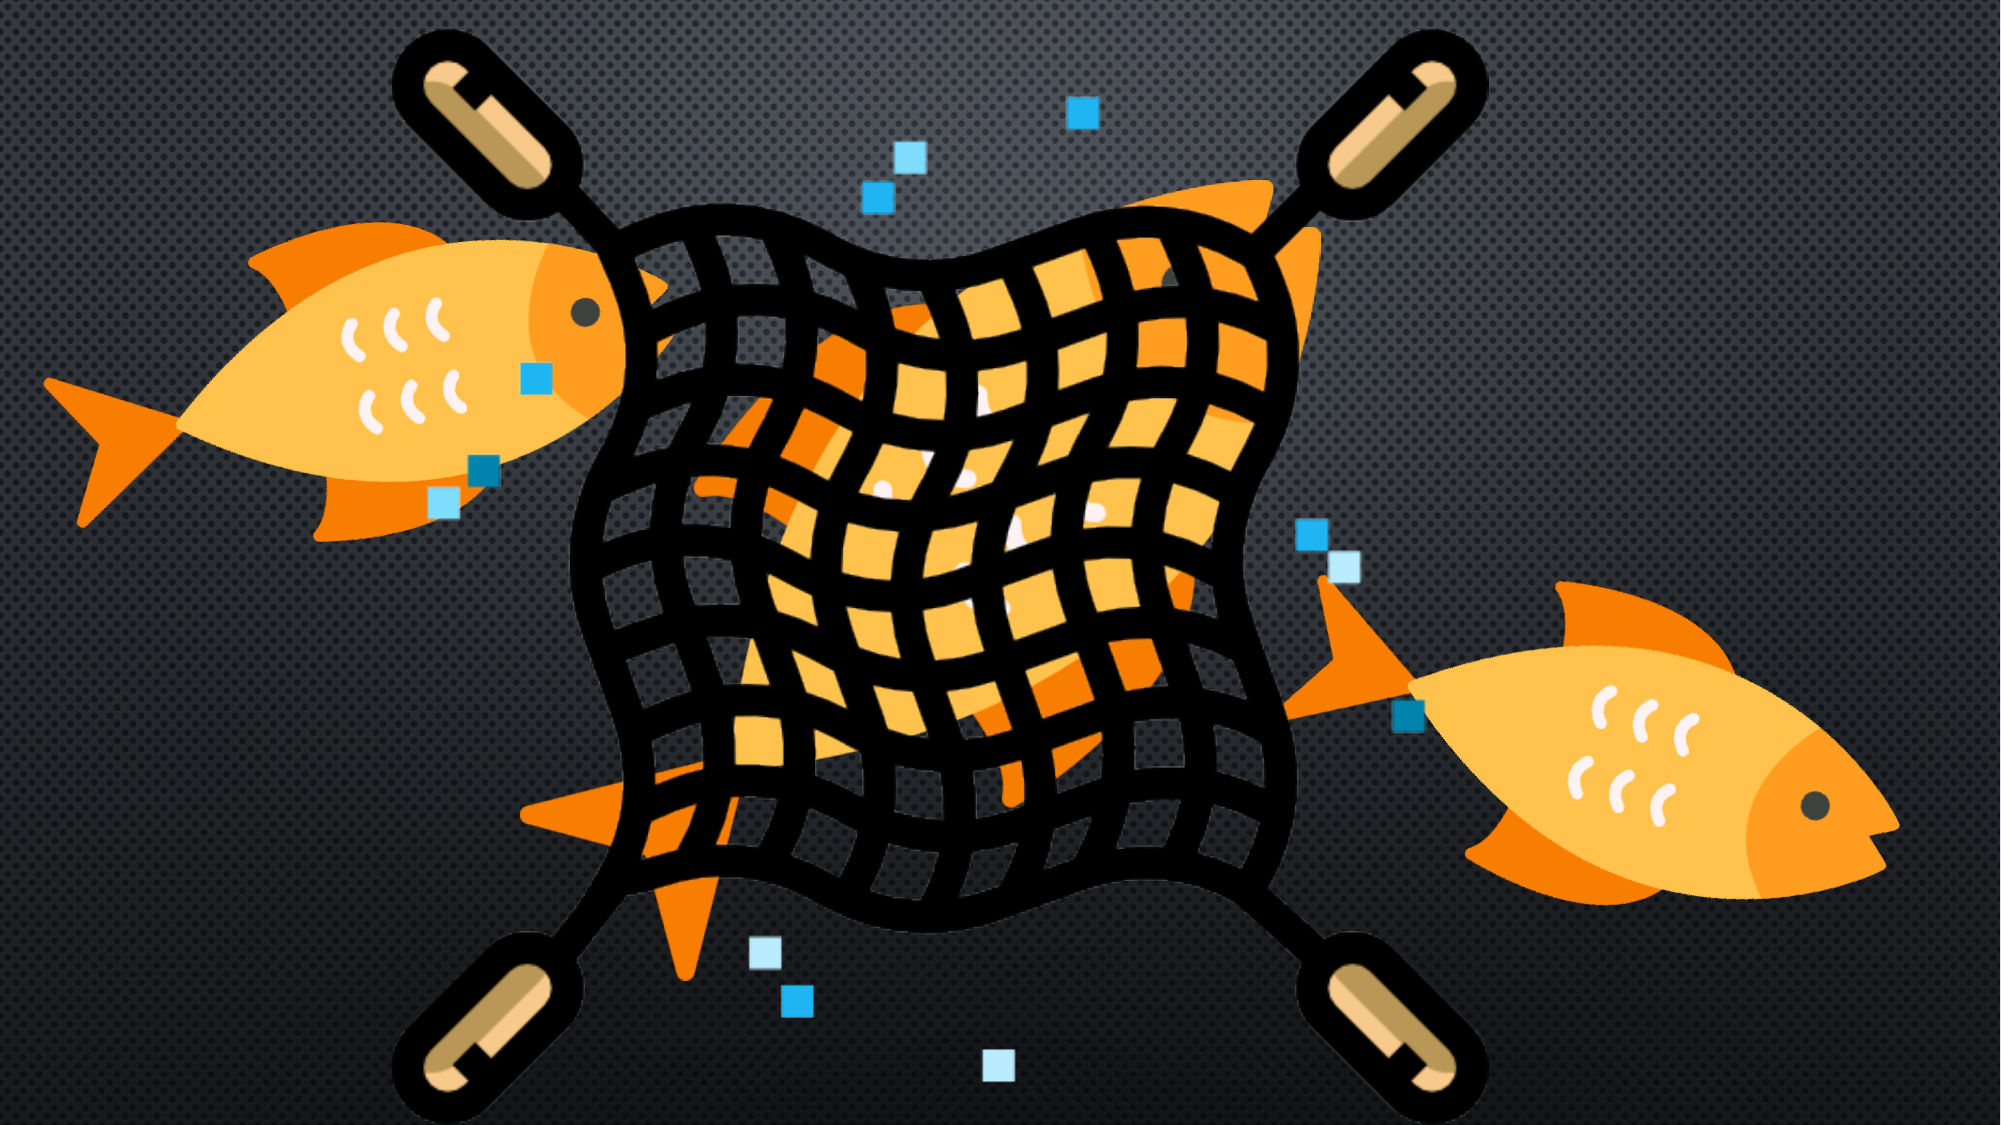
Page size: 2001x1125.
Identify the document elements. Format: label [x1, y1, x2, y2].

picture [1489, 393, 1914, 1067]
picture [0, 29, 1489, 1125]
